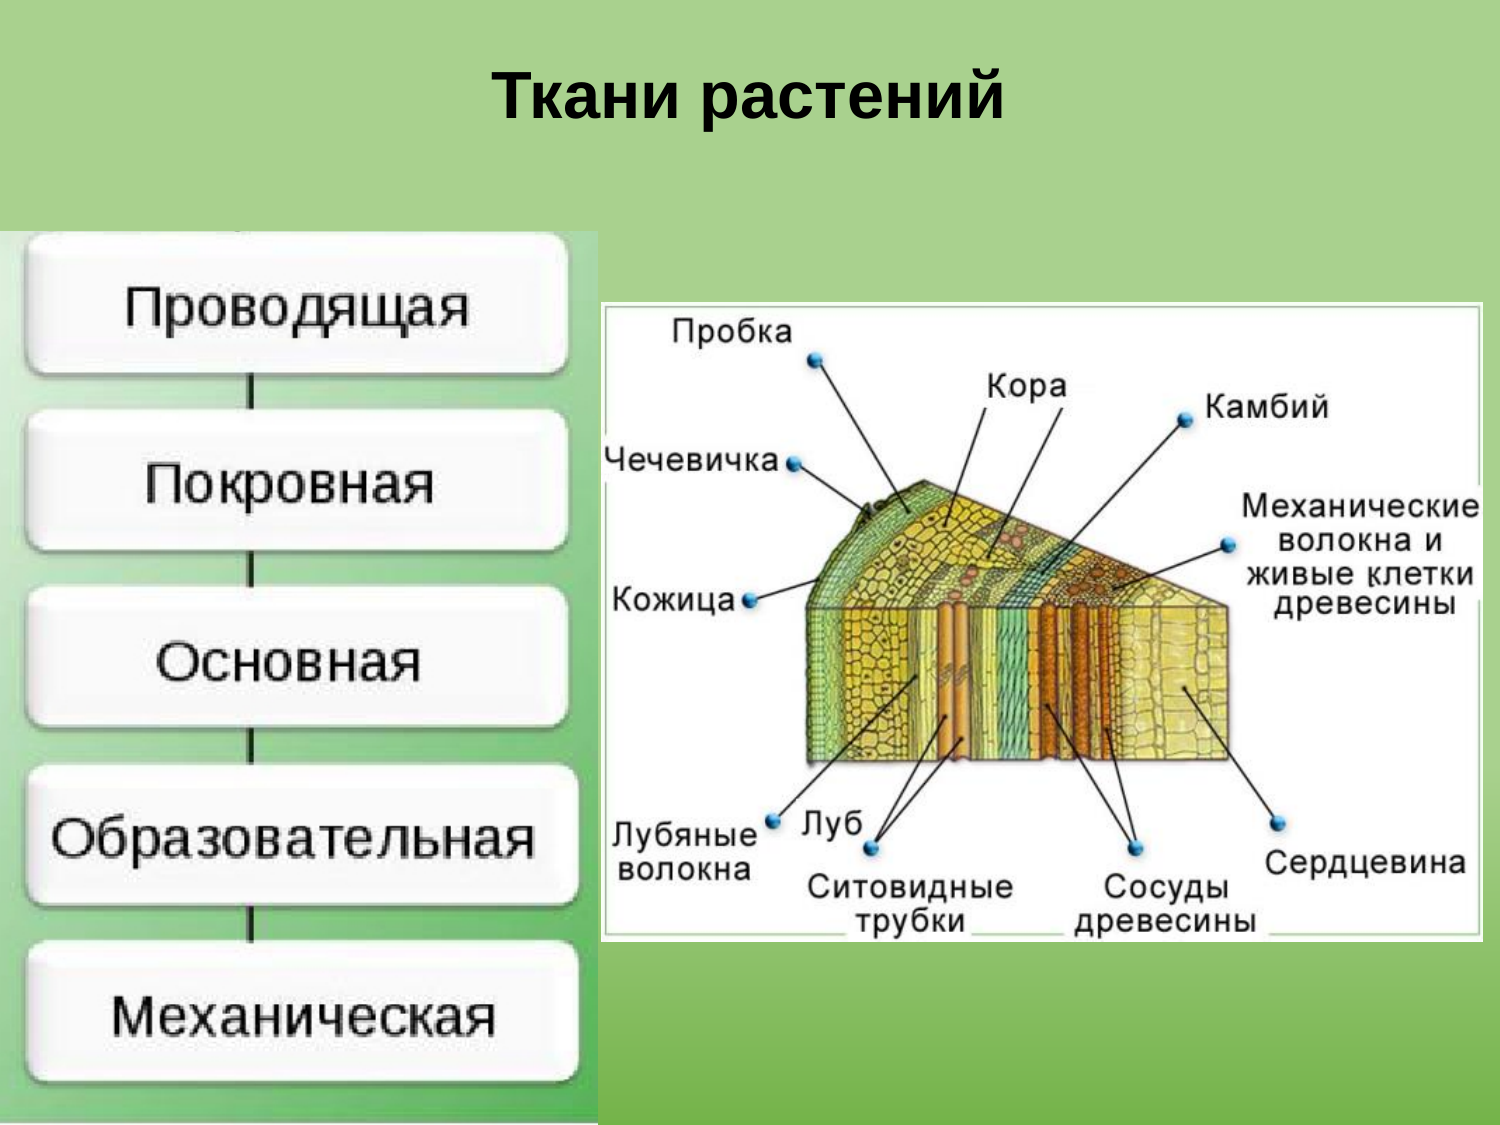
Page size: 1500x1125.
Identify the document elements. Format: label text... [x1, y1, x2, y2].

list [601, 302, 1483, 943]
picture [0, 231, 598, 1125]
title Ткани растений [75, 45, 1424, 149]
